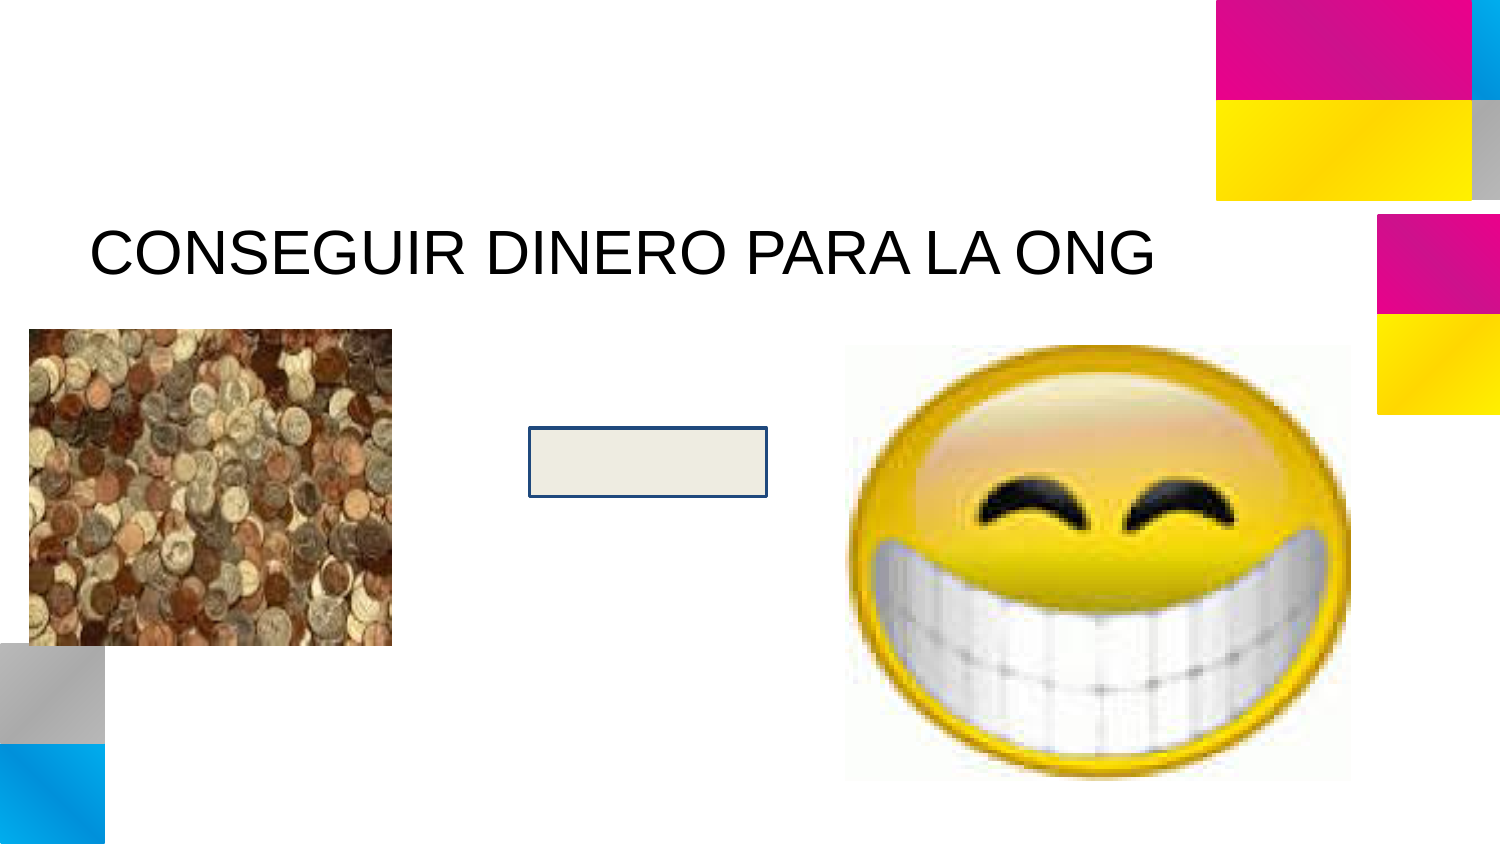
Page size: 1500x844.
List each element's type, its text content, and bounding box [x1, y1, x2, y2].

text_box [529, 428, 767, 497]
picture [845, 345, 1352, 781]
text_box CONSEGUIR DINERO PARA LA ONG [75, 196, 1425, 283]
text_box ¿PARA QUÉ VAMOS A HACERLO? [74, 36, 1396, 178]
picture [28, 329, 392, 646]
